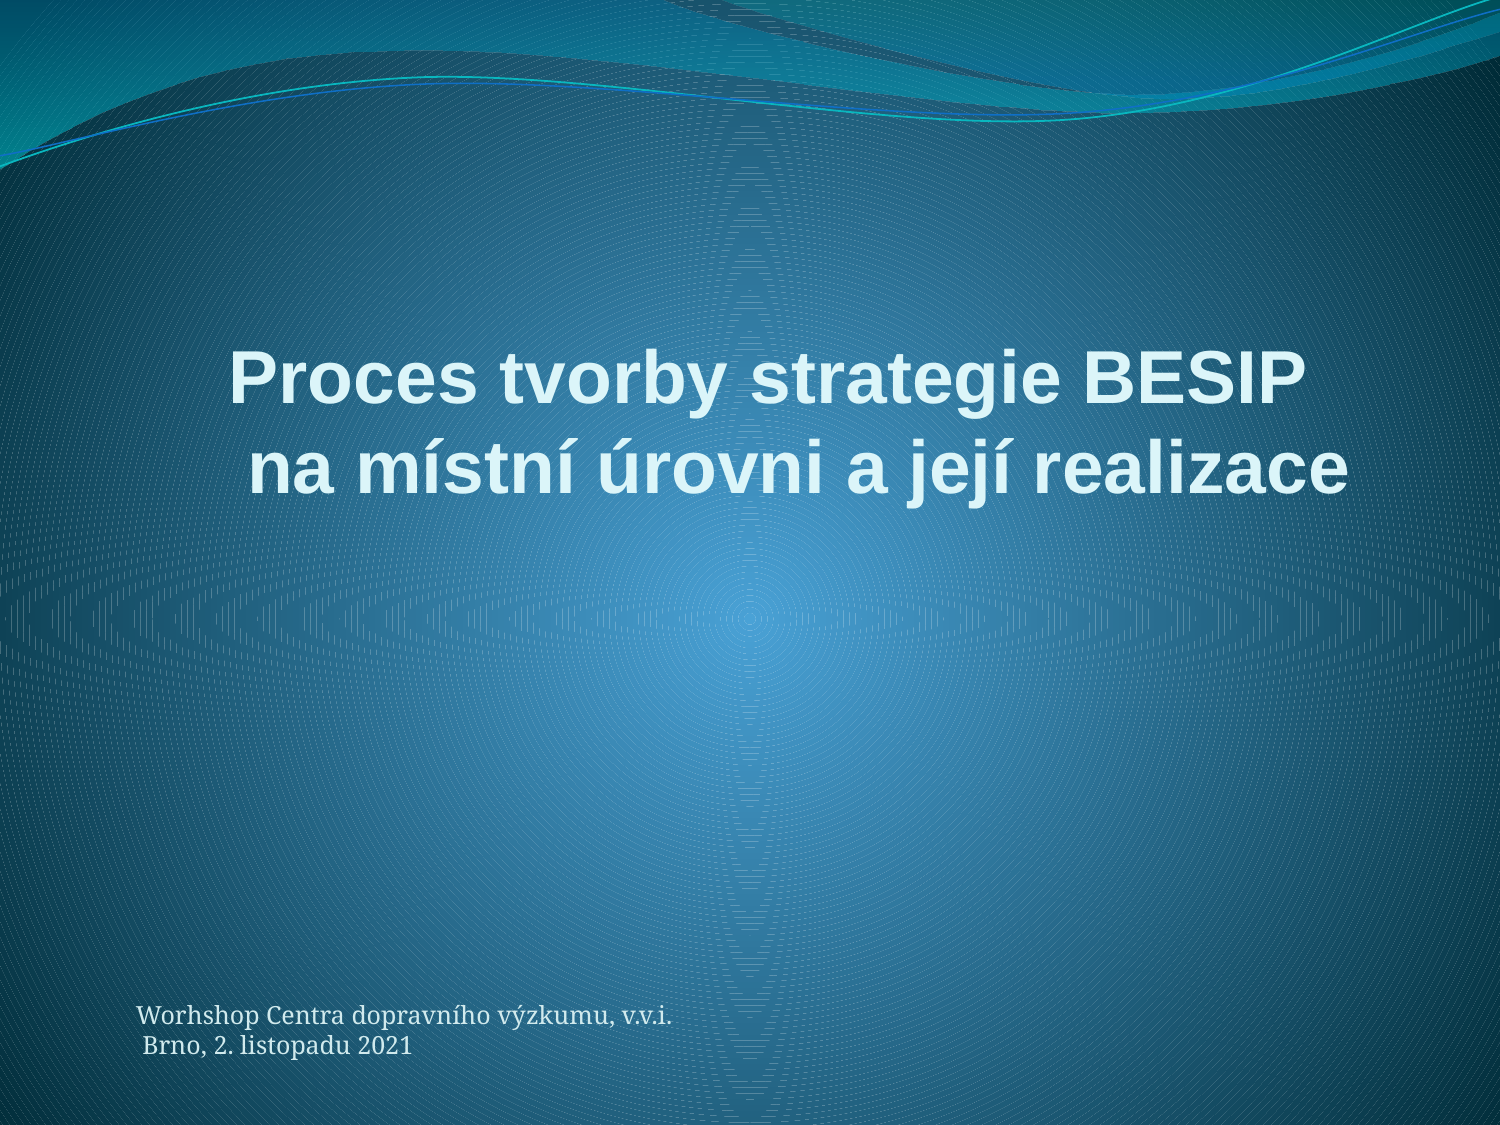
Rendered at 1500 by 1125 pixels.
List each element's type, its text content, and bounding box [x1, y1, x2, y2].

title [183, 172, 1370, 321]
title [183, 894, 1370, 1015]
footer Worhshop Centra dopravního výzkumu, v.v.i. Brno, 2. listopadu 2021 [135, 999, 921, 1060]
subtitle Proces tvorby strategie BESIP na místní úrovni a její realizace [183, 321, 1426, 894]
